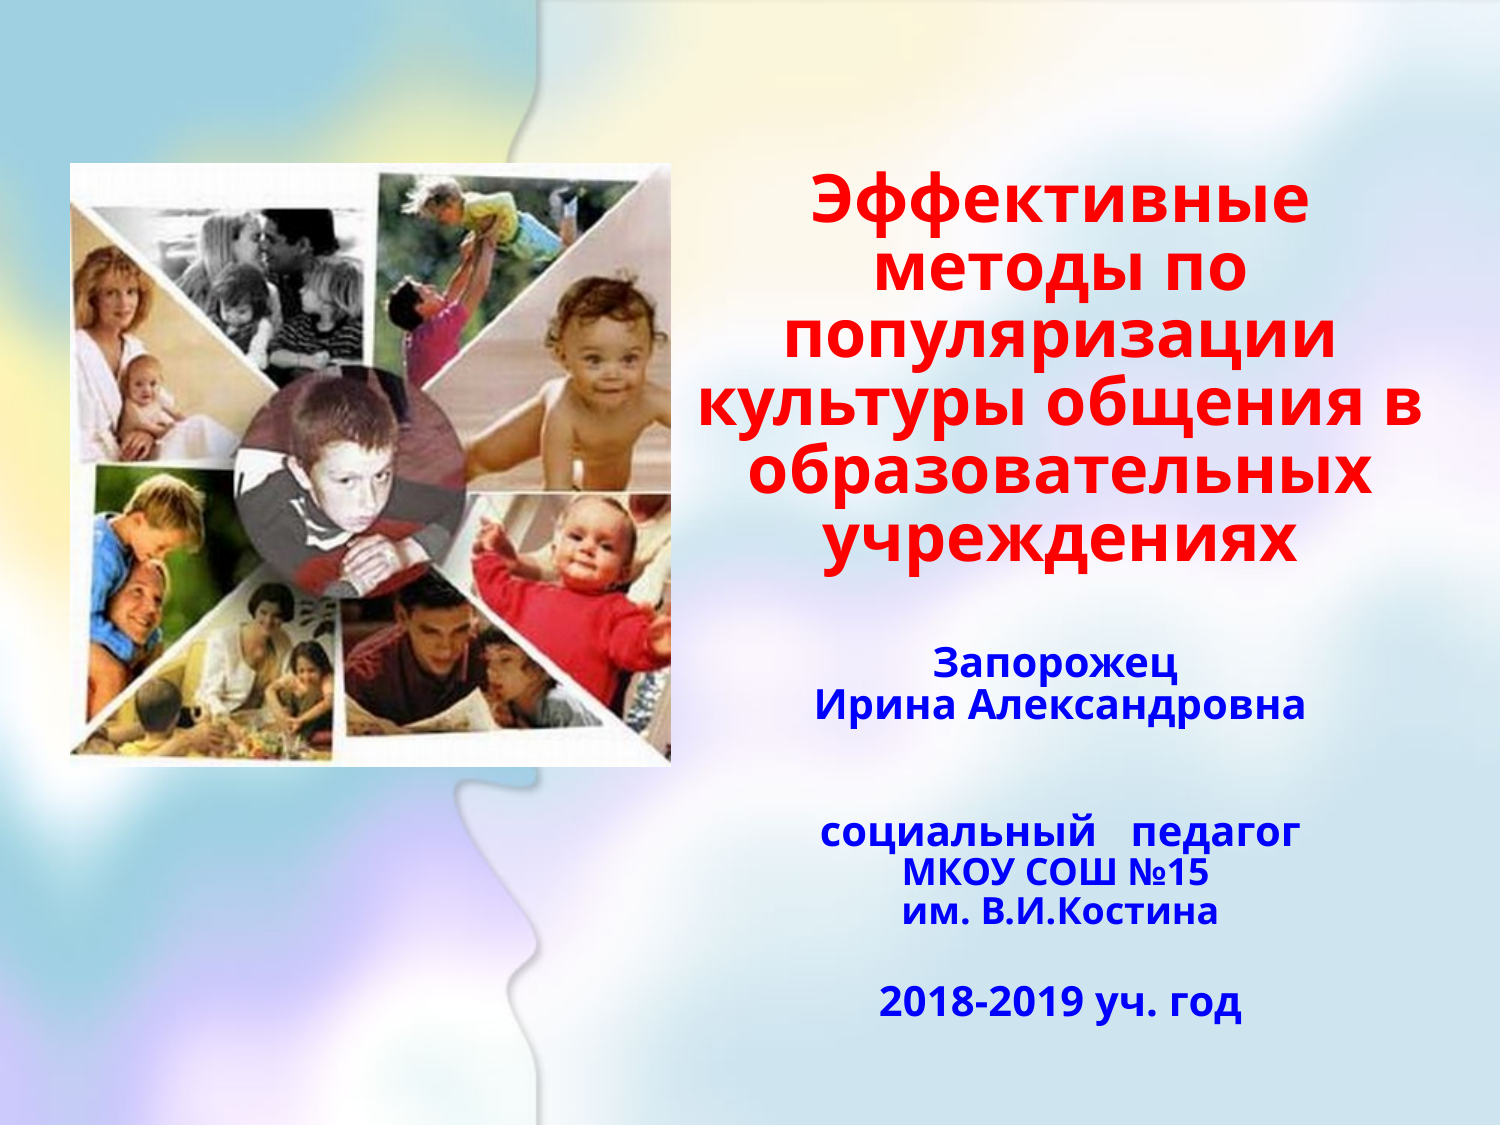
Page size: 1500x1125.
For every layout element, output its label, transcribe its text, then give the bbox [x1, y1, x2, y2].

title Эффективные методы по популяризации культуры общения в образовательных учреждениях Запорожец Ирина Александровна социальный педагог МКОУ СОШ №15 им. В.И.Костина 2018-2019 уч. год [655, 81, 1466, 1034]
picture [0, 0, 1500, 1125]
